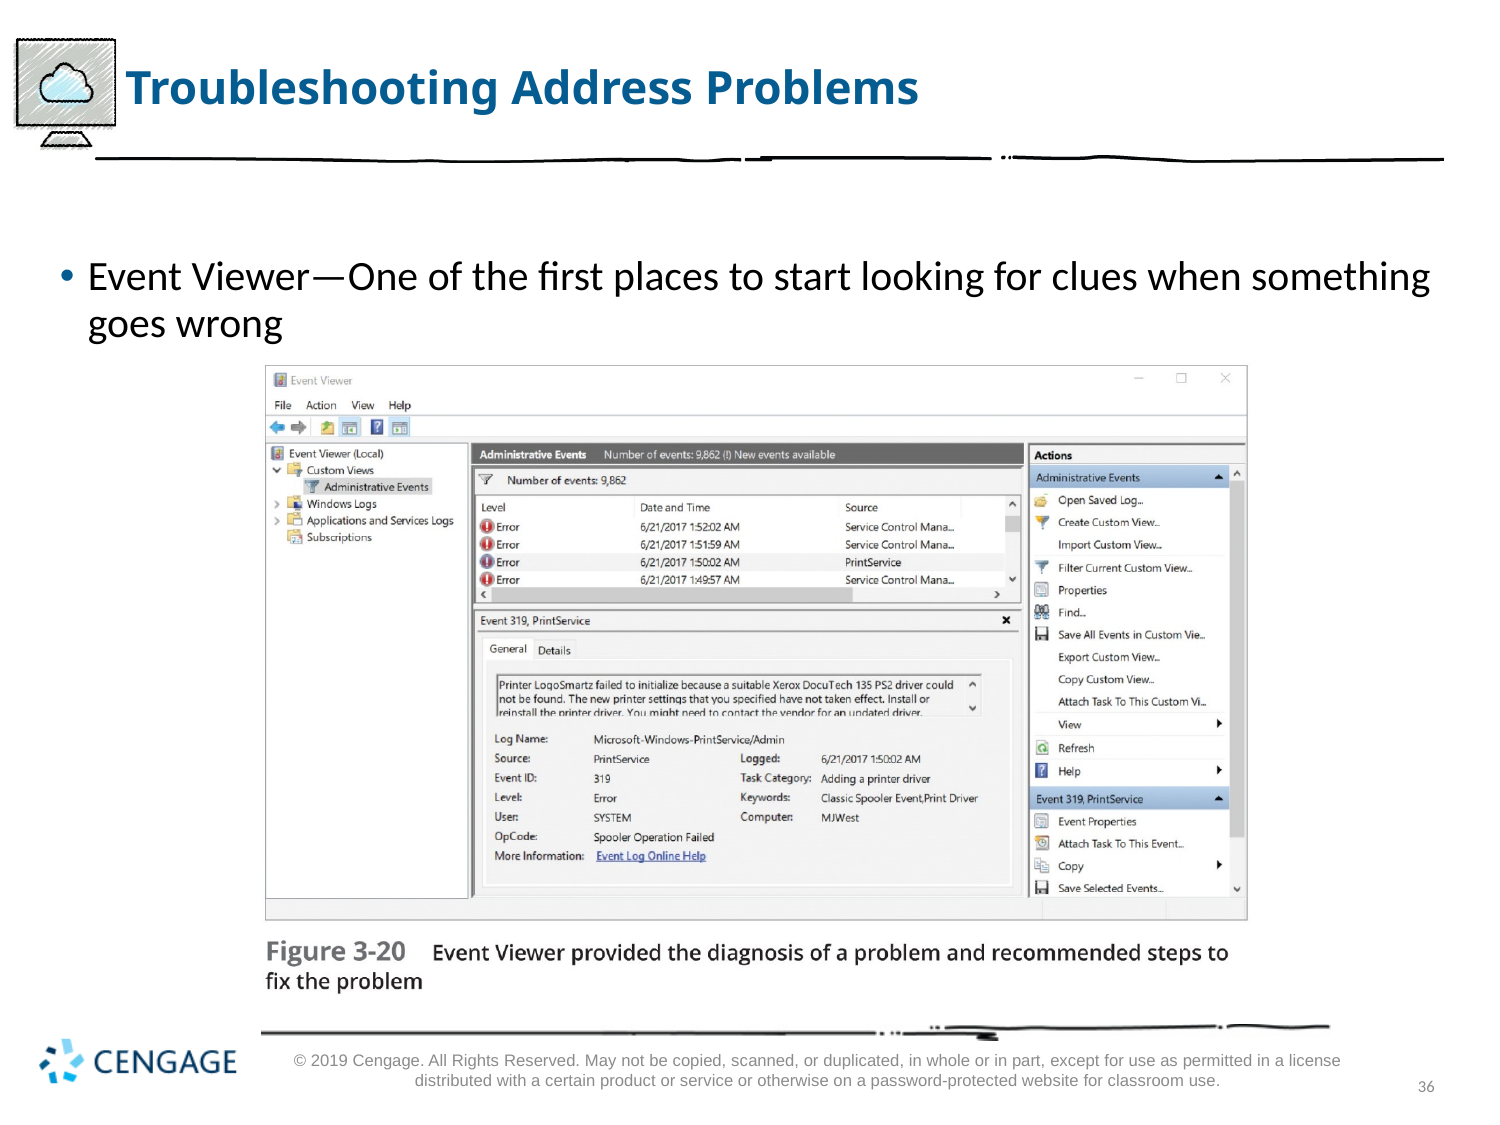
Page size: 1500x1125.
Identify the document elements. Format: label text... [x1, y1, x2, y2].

footer © 2019 Cengage. All Rights Reserved. May not be copied, scanned, or duplicated, in whole or in part, except for use as permitted in a license distributed with a certain product or service or otherwise on a password-protected website for classroom use. [262, 1050, 1375, 1091]
picture [95, 155, 1444, 163]
picture [19, 1025, 249, 1096]
picture [13, 36, 117, 151]
list Event Viewer—One of the first places to start looking for clues when something goes wrong [59, 252, 1441, 349]
picture [261, 1024, 1331, 1041]
picture [261, 362, 1250, 997]
title Troubleshooting Address Problems [125, 66, 1442, 116]
